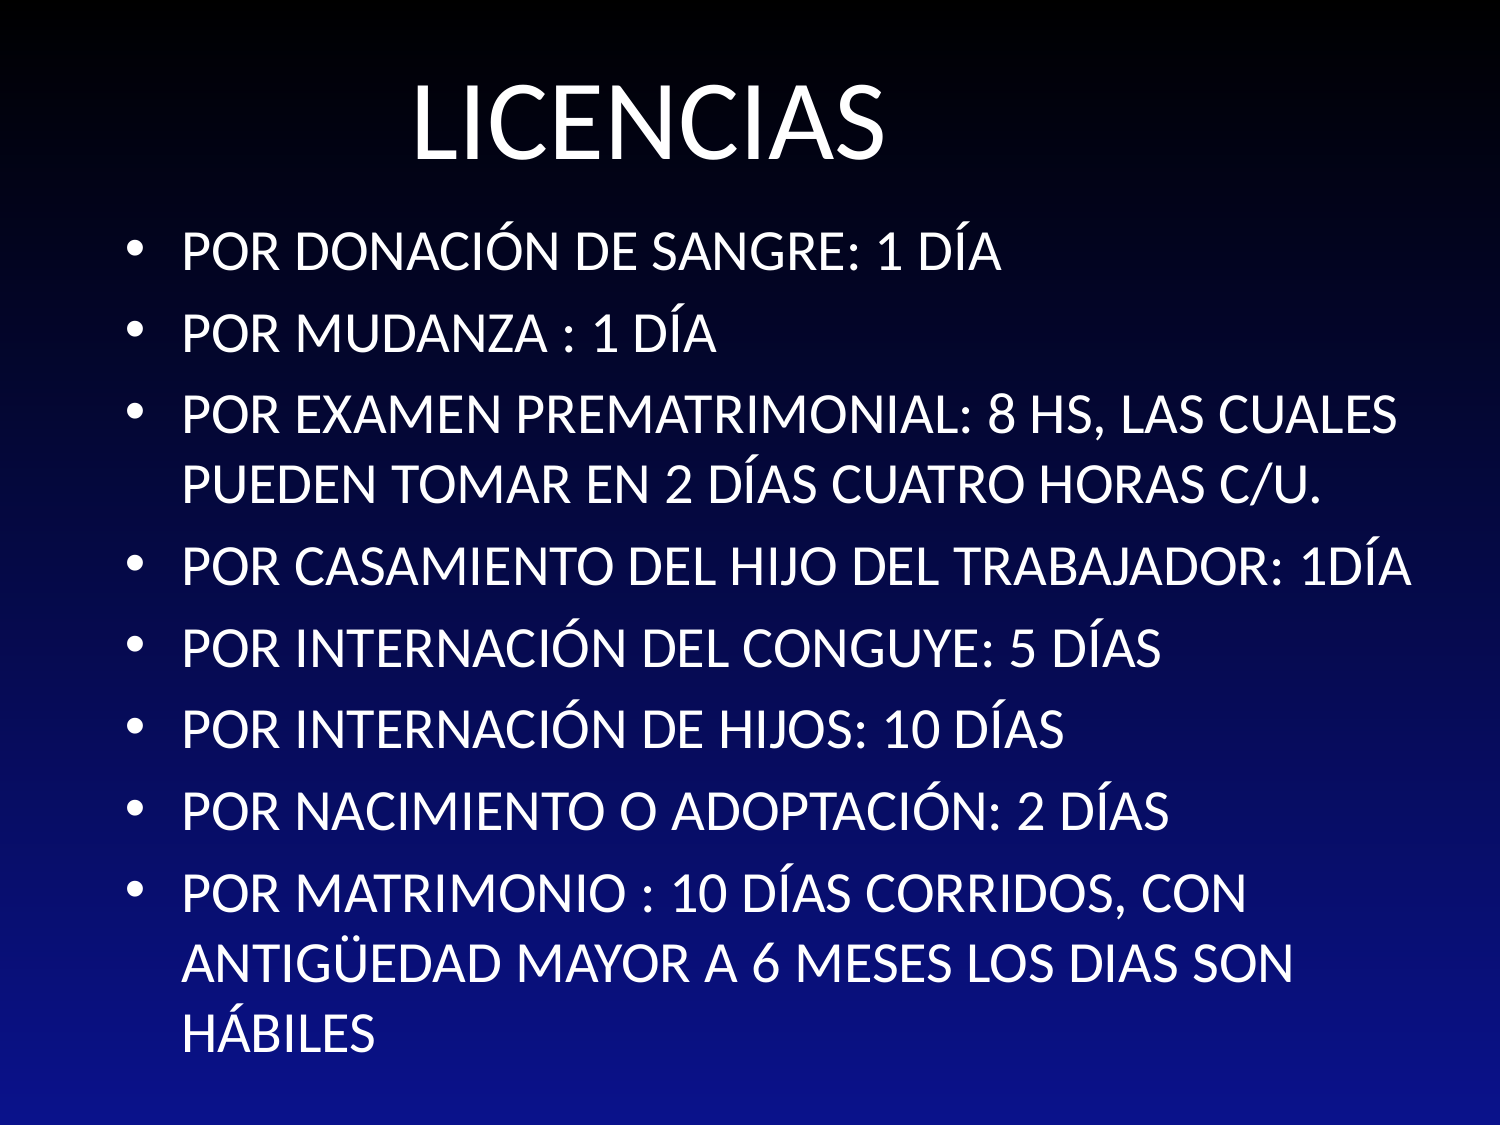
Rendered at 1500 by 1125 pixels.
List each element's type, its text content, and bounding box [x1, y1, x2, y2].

title LICENCIAS [0, 44, 1351, 233]
list POR DONACIÓN DE SANGRE: 1 DÍA POR MUDANZA : 1 DÍA POR EXAMEN PREMATRIMONIAL: 8 HS, LAS CUALES PUEDEN TOMAR EN 2 DÍAS CUATRO HORAS C/U. POR CASAMIENTO DEL HIJO DEL TRABAJADOR: 1DÍA POR INTERNACIÓN DEL CONGUYE: 5 DÍAS POR INTERNACIÓN DE HIJOS: 10 DÍAS POR NACIMIENTO O ADOPTACIÓN: 2 DÍAS POR MATRIMONIO : 10 DÍAS CORRIDOS, CON ANTIGÜEDAD MAYOR A 6 MESES LOS DIAS SON HÁBILES [124, 211, 1448, 955]
